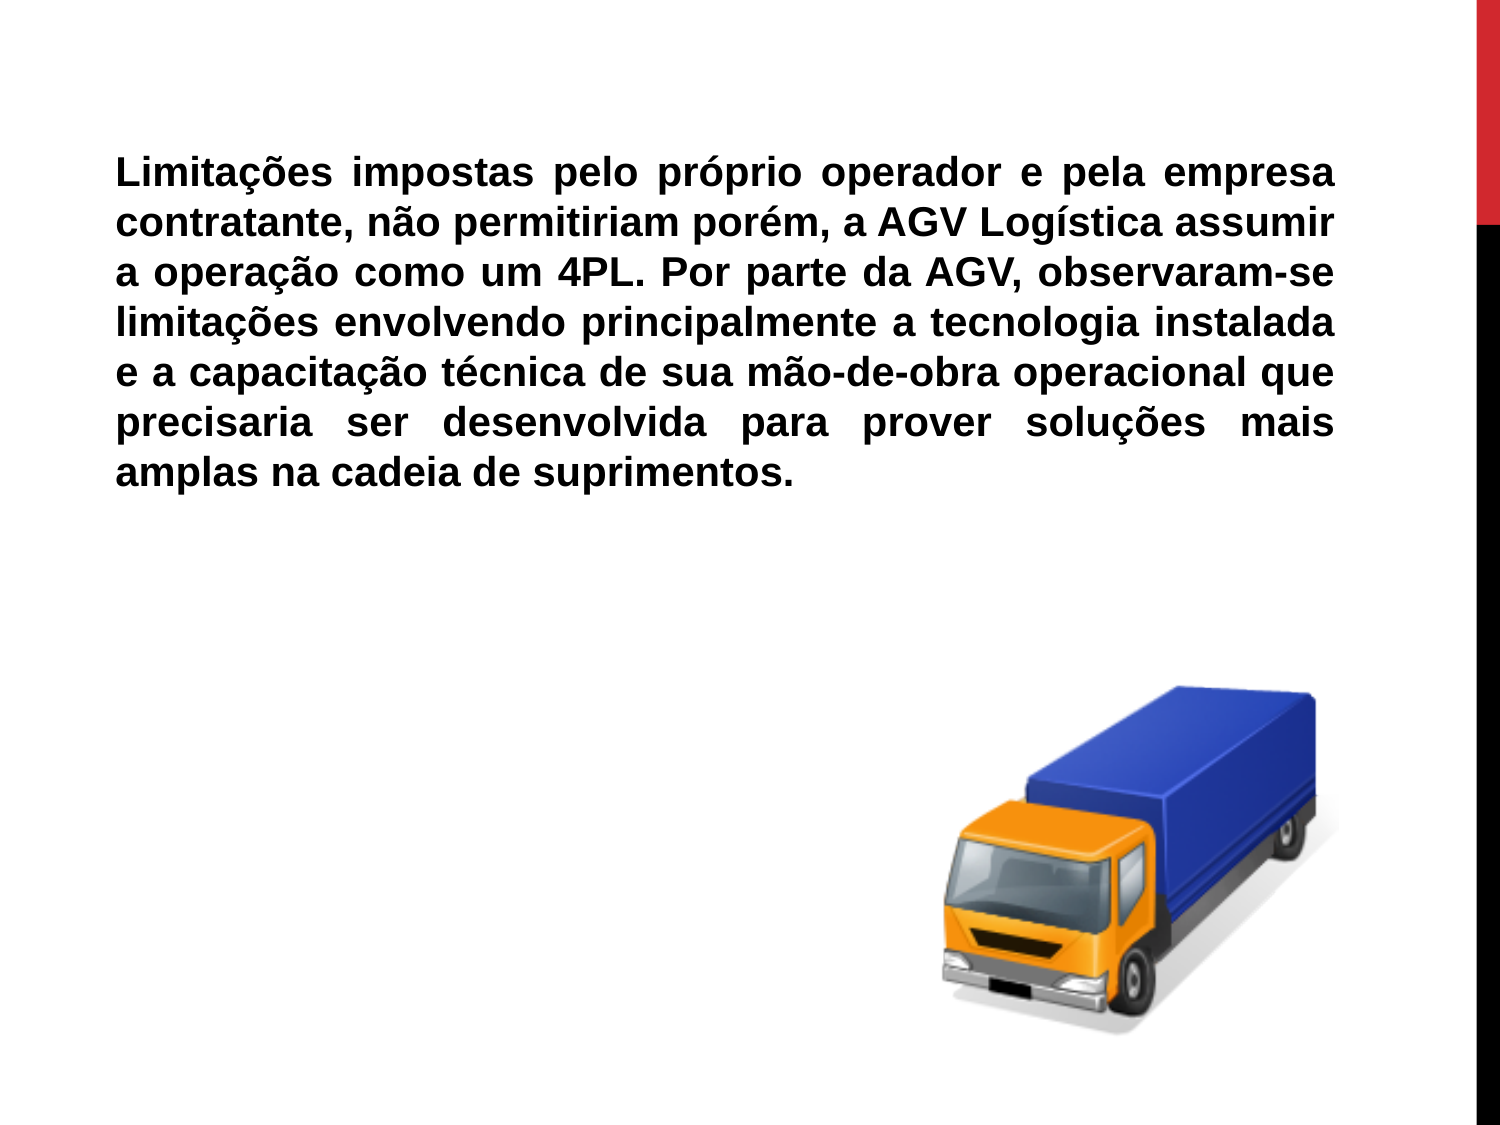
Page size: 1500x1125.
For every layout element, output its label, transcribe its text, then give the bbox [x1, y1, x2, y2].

picture [938, 668, 1339, 1069]
list Limitações impostas pelo próprio operador e pela empresa contratante, não permitiriam porém, a AGV Logística assumir a operação como um 4PL. Por parte da AGV, observaram-se limitações envolvendo principalmente a tecnologia instalada e a capacitação técnica de sua mão-de-obra operacional que precisaria ser desenvolvida para prover soluções mais amplas na cadeia de suprimentos. [100, 137, 1351, 855]
